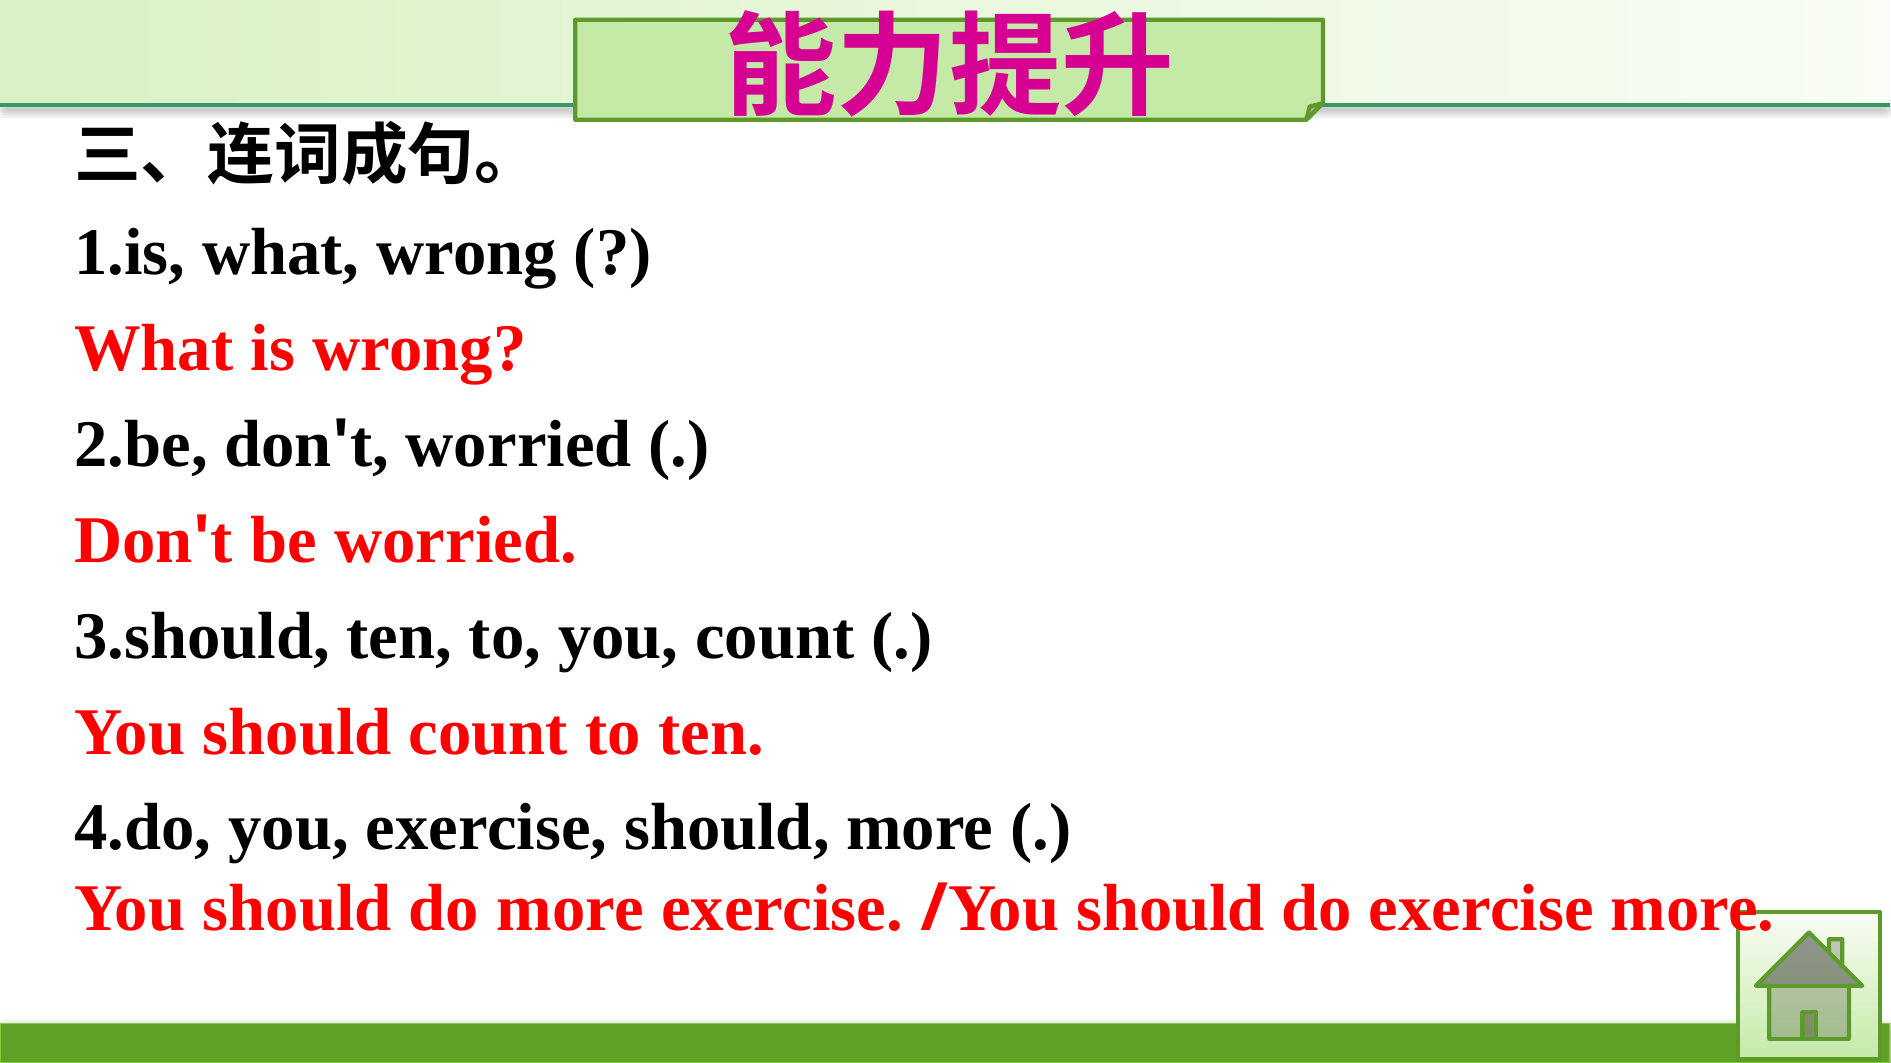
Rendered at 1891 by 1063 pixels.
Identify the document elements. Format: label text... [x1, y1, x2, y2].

text_box 三、连词成句。 1.is, what, wrong (?) What is wrong? 2.be, don't, worried (.) Don't be worried. 3.should, ten, to, you, count (.) You should count to ten. 4.do, you, exercise, should, more (.) You should do more exercise. /You should do exercise more. [59, 88, 1833, 951]
text_box 能力提升 [573, 17, 1326, 88]
